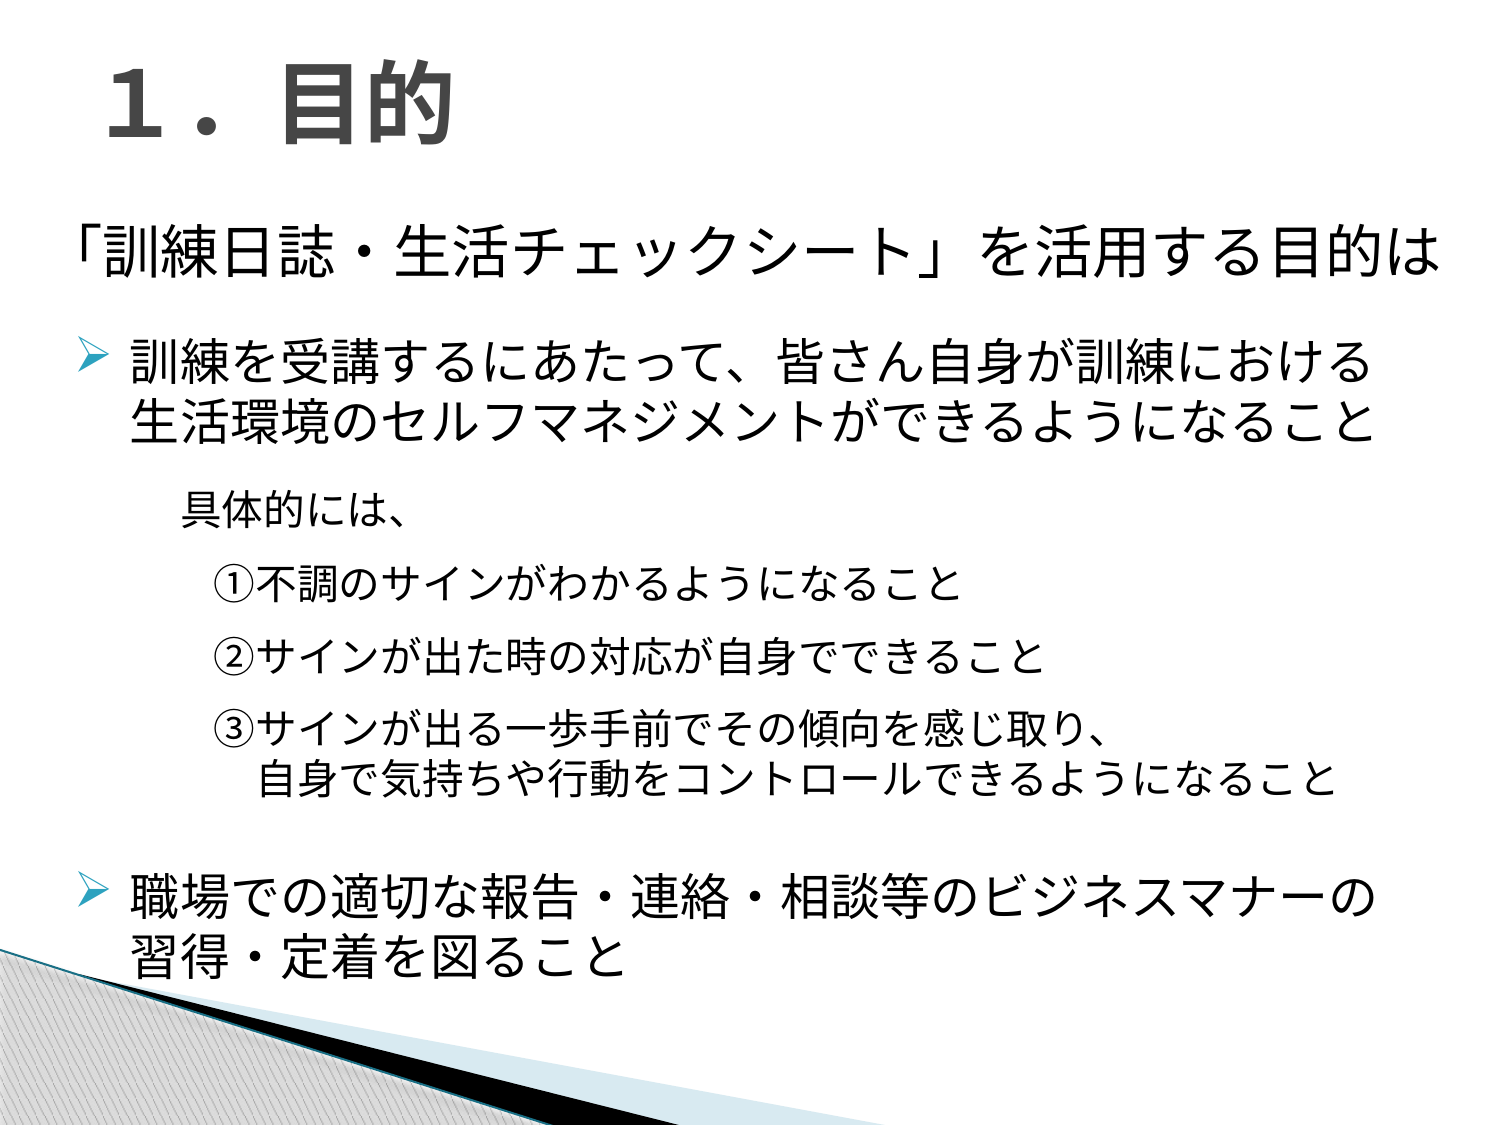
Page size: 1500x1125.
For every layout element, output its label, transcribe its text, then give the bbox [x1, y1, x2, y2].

title １．目的 [75, 7, 1425, 195]
list 「訓練日誌・生活チェックシート」を活用する目的は 訓練を受講するにあたって、皆さん自身が訓練における 生活環境のセルフマネジメントができるようになること 具体的には、 ①不調のサインがわかるようになること ②サインが出た時の対応が自身でできること ③サインが出る一歩手前でその傾向を感じ取り、 自身で気持ちや行動をコントロールできるようになること 職場での適切な報告・連絡・相談等のビジネスマナーの 習得・定着を図ること [29, 208, 1471, 1059]
